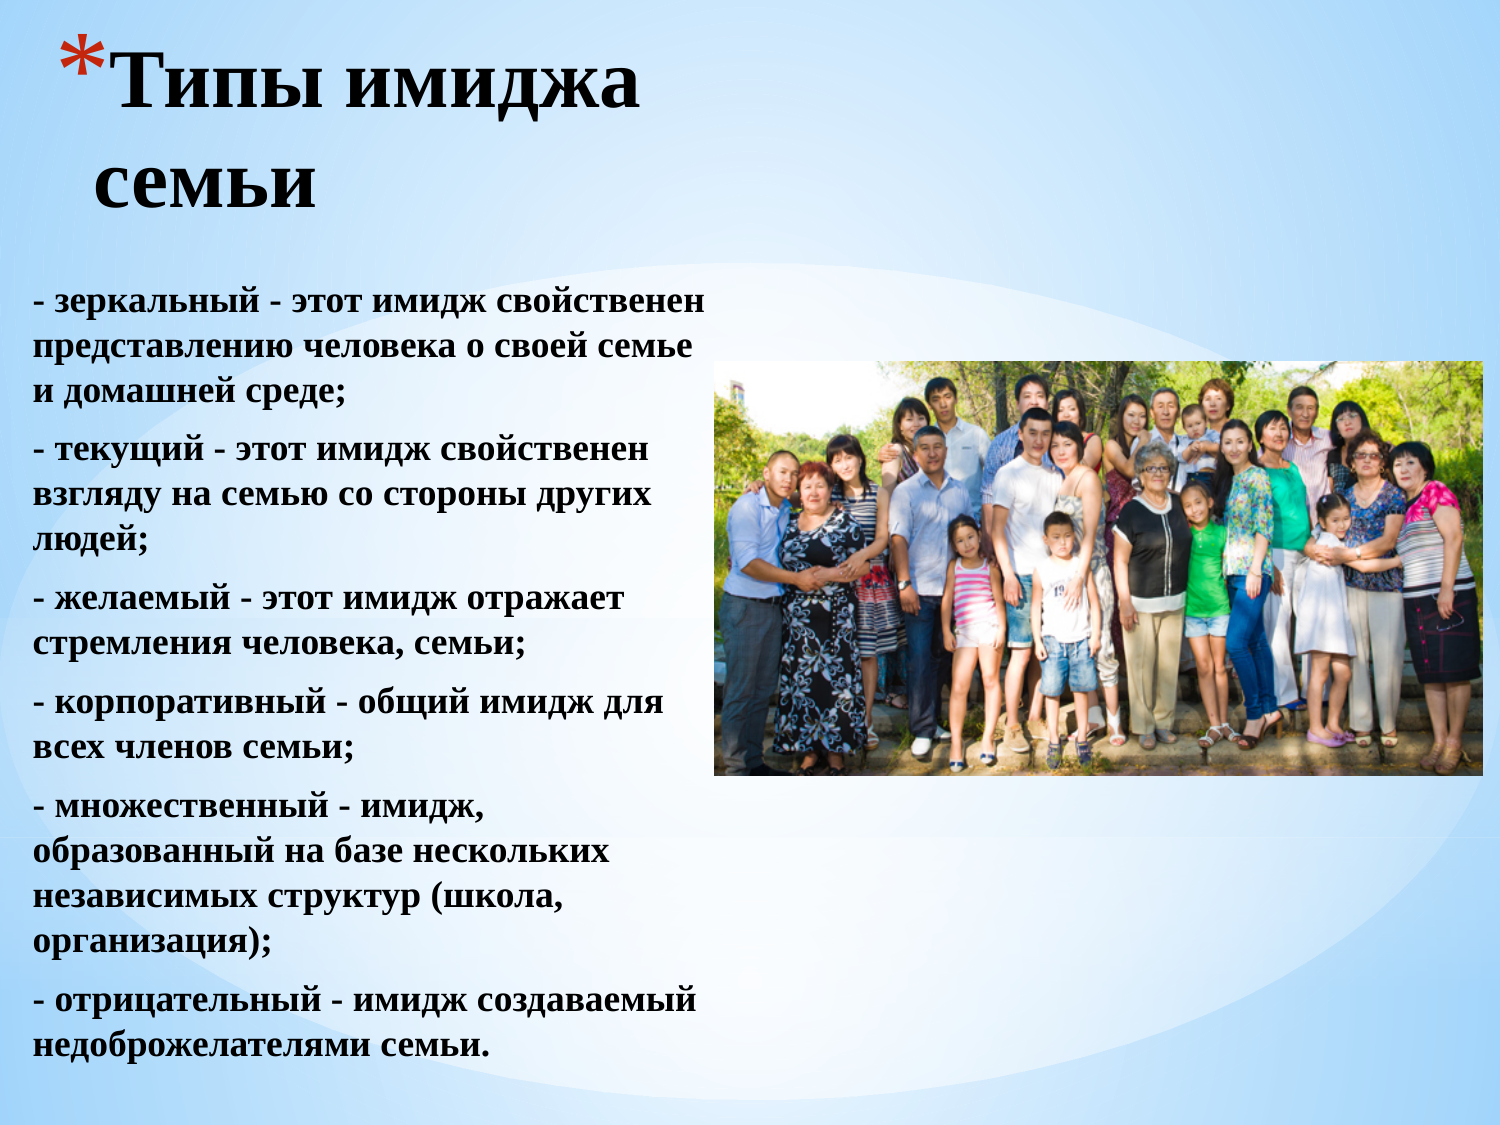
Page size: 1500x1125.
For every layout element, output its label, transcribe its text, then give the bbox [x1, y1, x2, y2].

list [714, 361, 1483, 776]
title Типы имиджа семьи [41, 42, 735, 232]
list - зеркальный - этот имидж свойственен представлению человека о своей семье и домашней среде; - текущий - этот имидж свойственен взгляду на семью со стороны других людей; - желаемый - этот имидж отражает стремления человека, семьи; - корпоративный - общий имидж для всех членов семьи; - множественный - имидж, образованный на базе нескольких независимых структур (школа, организация); - отрицательный - имидж создаваемый недоброжелателями семьи. [17, 267, 733, 1106]
